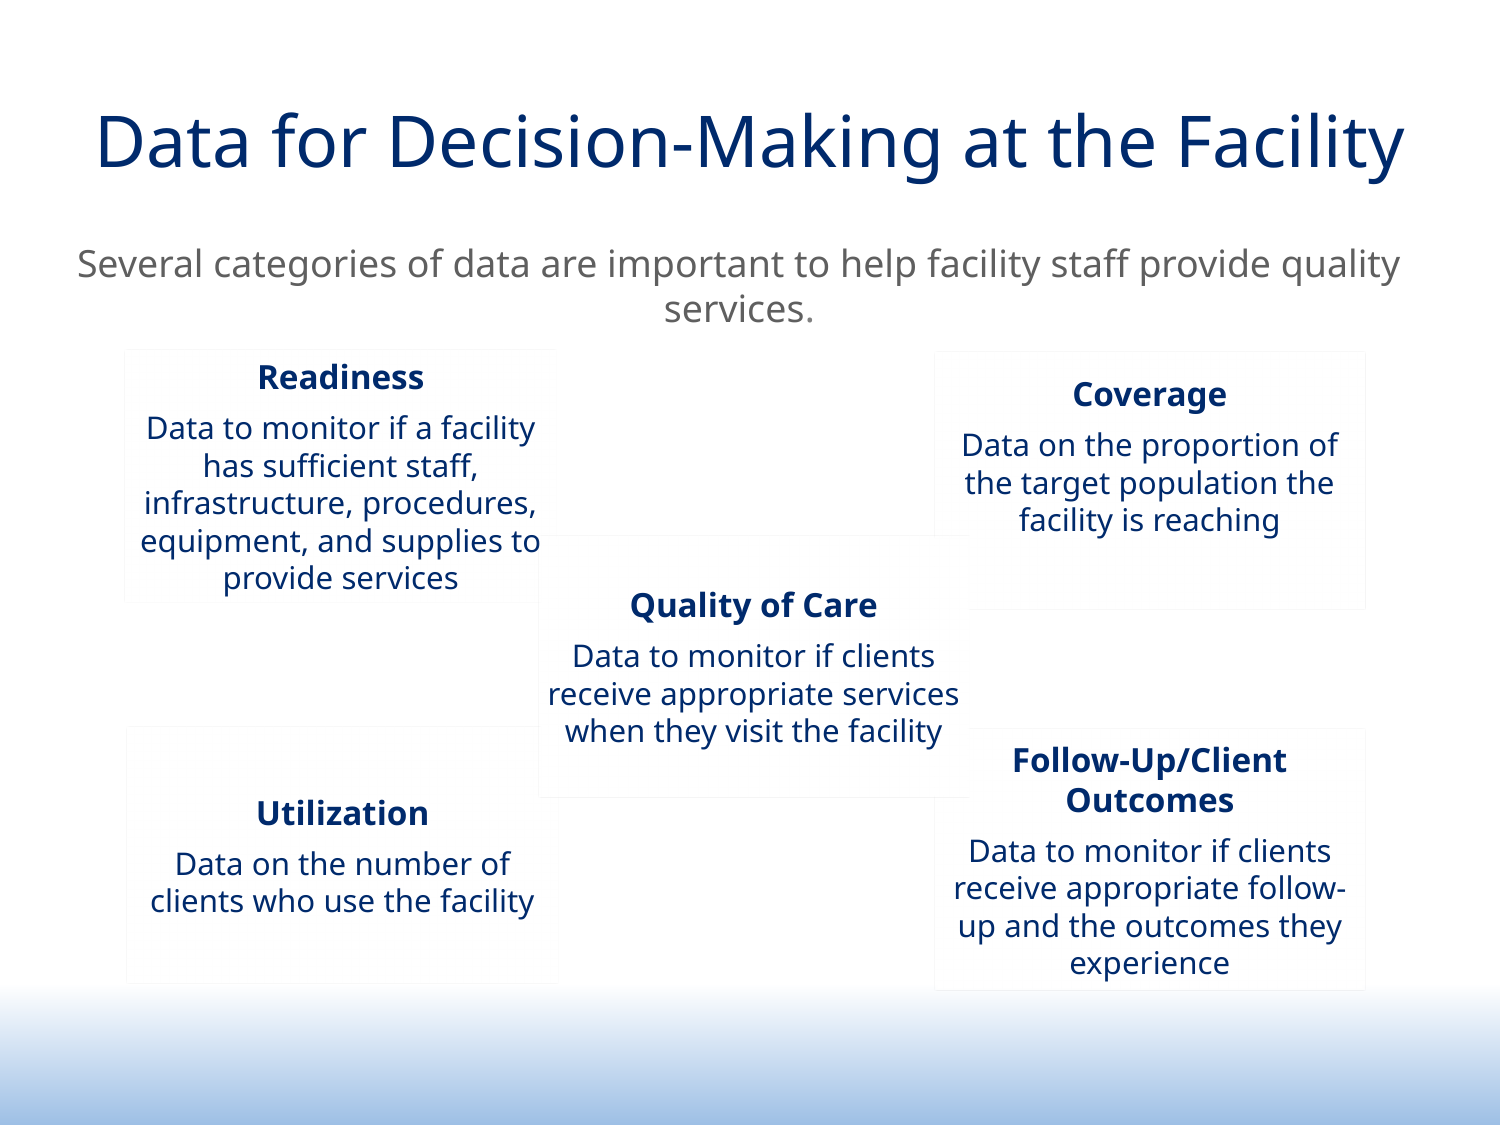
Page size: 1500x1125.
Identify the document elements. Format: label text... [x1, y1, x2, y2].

text_box Coverage Data on the proportion of the target population the facility is reaching [938, 355, 1363, 607]
text_box Utilization Data on the number of clients who use the facility [130, 730, 556, 981]
text_box Quality of Care Data to monitor if clients receive appropriate services when they visit the facility [541, 538, 969, 797]
text_box Readiness Data to monitor if a facility has sufficient staff, infrastructure, procedures, equipment, and supplies to provide services [128, 353, 554, 600]
text_box Follow-Up/Client Outcomes Data to monitor if clients receive appropriate follow-up and the outcomes they experience [938, 732, 1363, 988]
text_box Several categories of data are important to help facility staff provide quality services. [54, 232, 1424, 338]
title Data for Decision-Making at the Facility [75, 45, 1425, 233]
